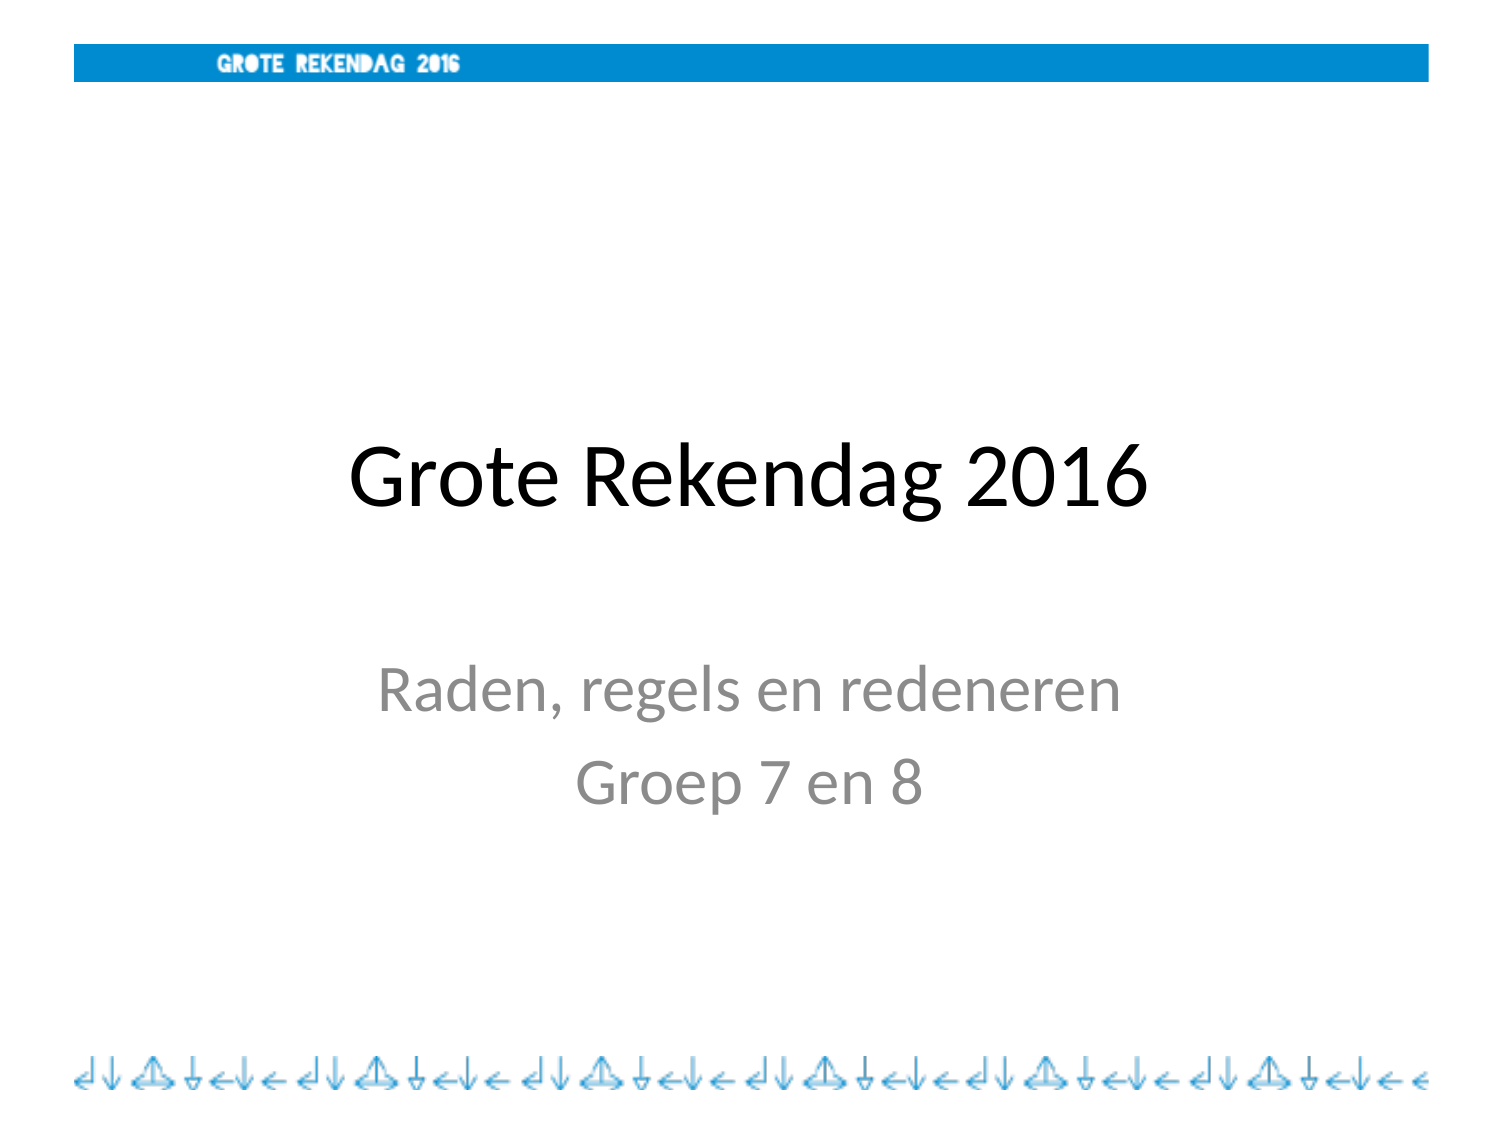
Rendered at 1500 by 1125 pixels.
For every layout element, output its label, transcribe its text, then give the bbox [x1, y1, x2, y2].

title Grote Rekendag 2016 [112, 349, 1388, 591]
picture [217, 54, 284, 72]
picture [73, 1056, 1429, 1090]
picture [296, 54, 405, 72]
picture [417, 54, 459, 72]
subtitle Raden, regels en redeneren Groep 7 en 8 [225, 637, 1275, 925]
